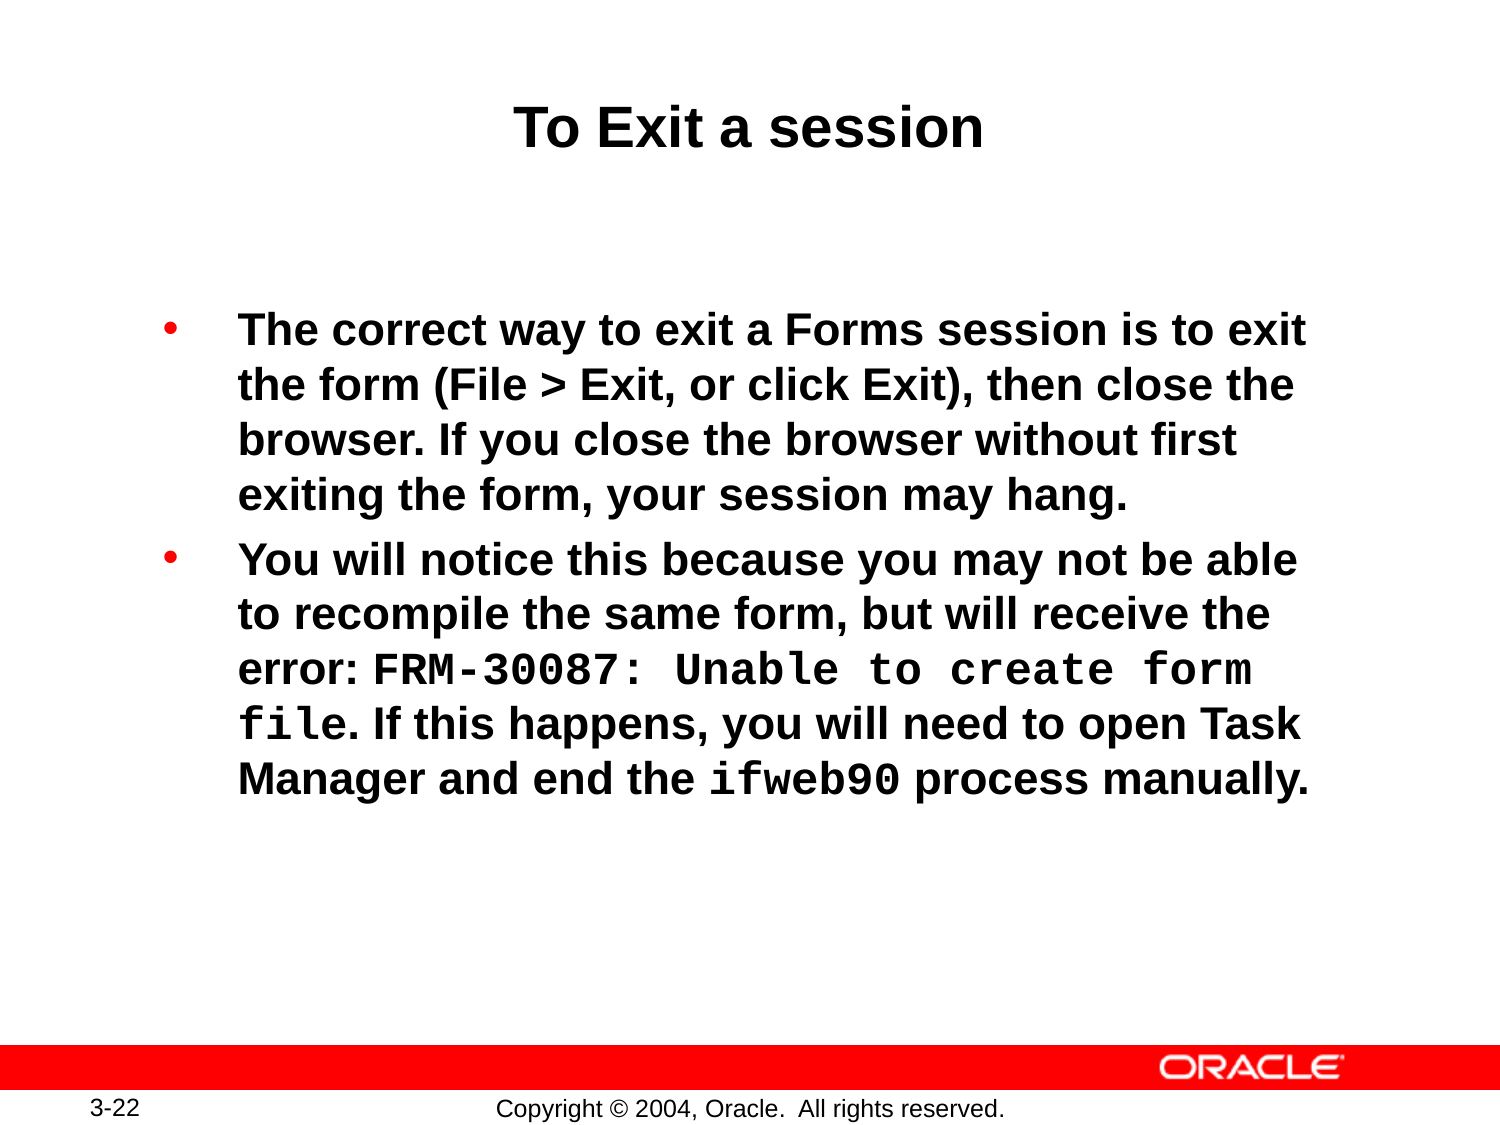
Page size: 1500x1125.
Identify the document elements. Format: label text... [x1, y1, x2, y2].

list The correct way to exit a Forms session is to exit the form (File > Exit, or click Exit), then close the browser. If you close the browser without first exiting the form, your session may hang. You will notice this because you may not be able to recompile the same form, but will receive the error: FRM-30087: Unable to create form file. If this happens, you will need to open Task Manager and end the ifweb90 process manually. [141, 297, 1351, 880]
title To Exit a session [149, 87, 1351, 232]
